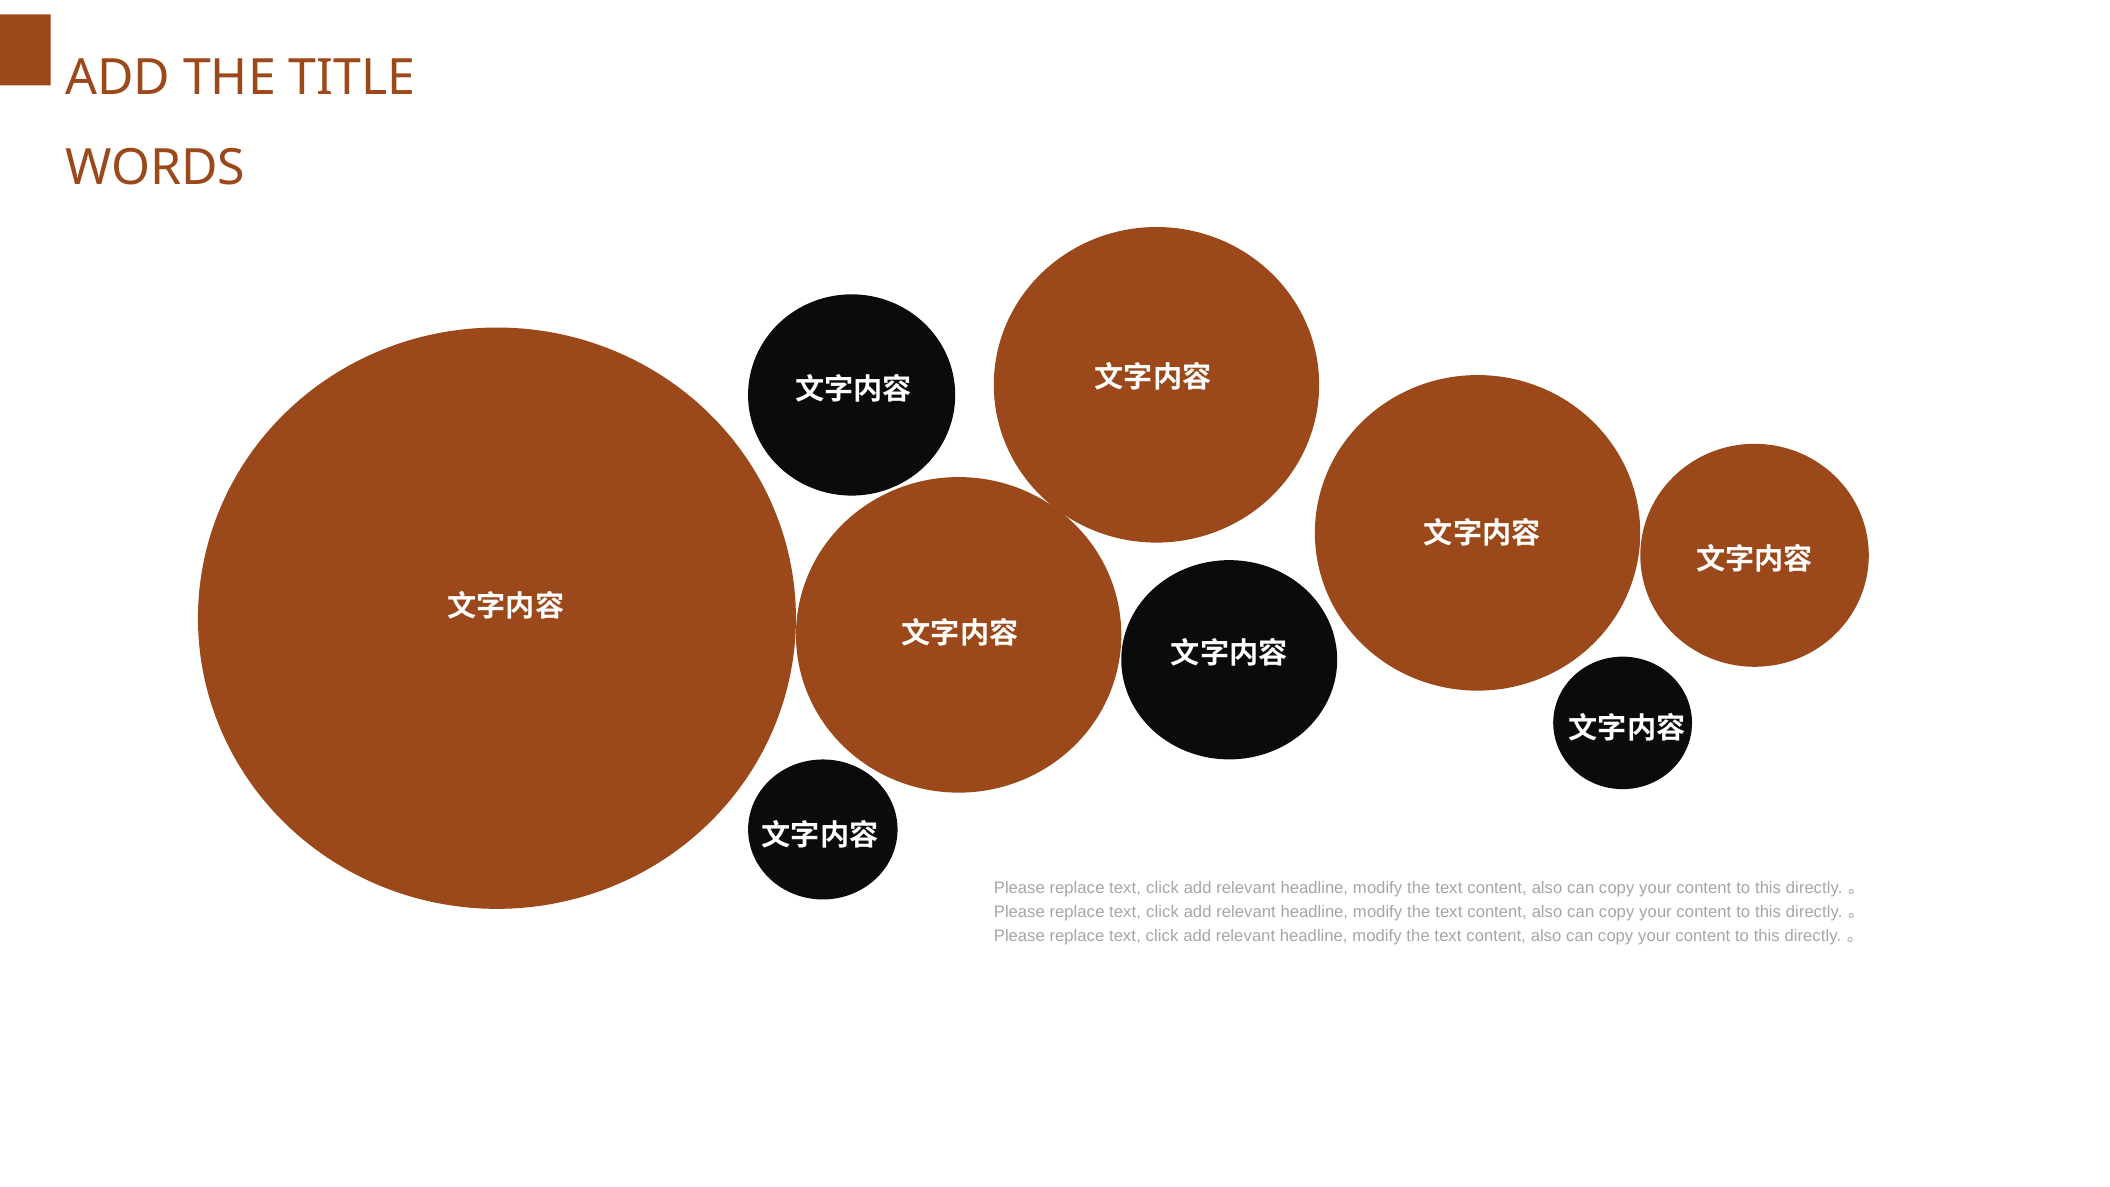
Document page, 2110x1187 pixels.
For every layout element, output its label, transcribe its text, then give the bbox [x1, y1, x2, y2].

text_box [431, 343, 1829, 856]
text_box Please replace text, click add relevant headline, modify the text content, also can copy your content to this directly.。Please replace text, click add relevant headline, modify the text content, also can copy your content to this directly.。Please replace text, click add relevant headline, modify the text content, also can copy your content to this directly.。 [993, 909, 1869, 945]
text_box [197, 227, 1869, 909]
text_box ADD THE TITLE WORDS [50, 7, 583, 202]
